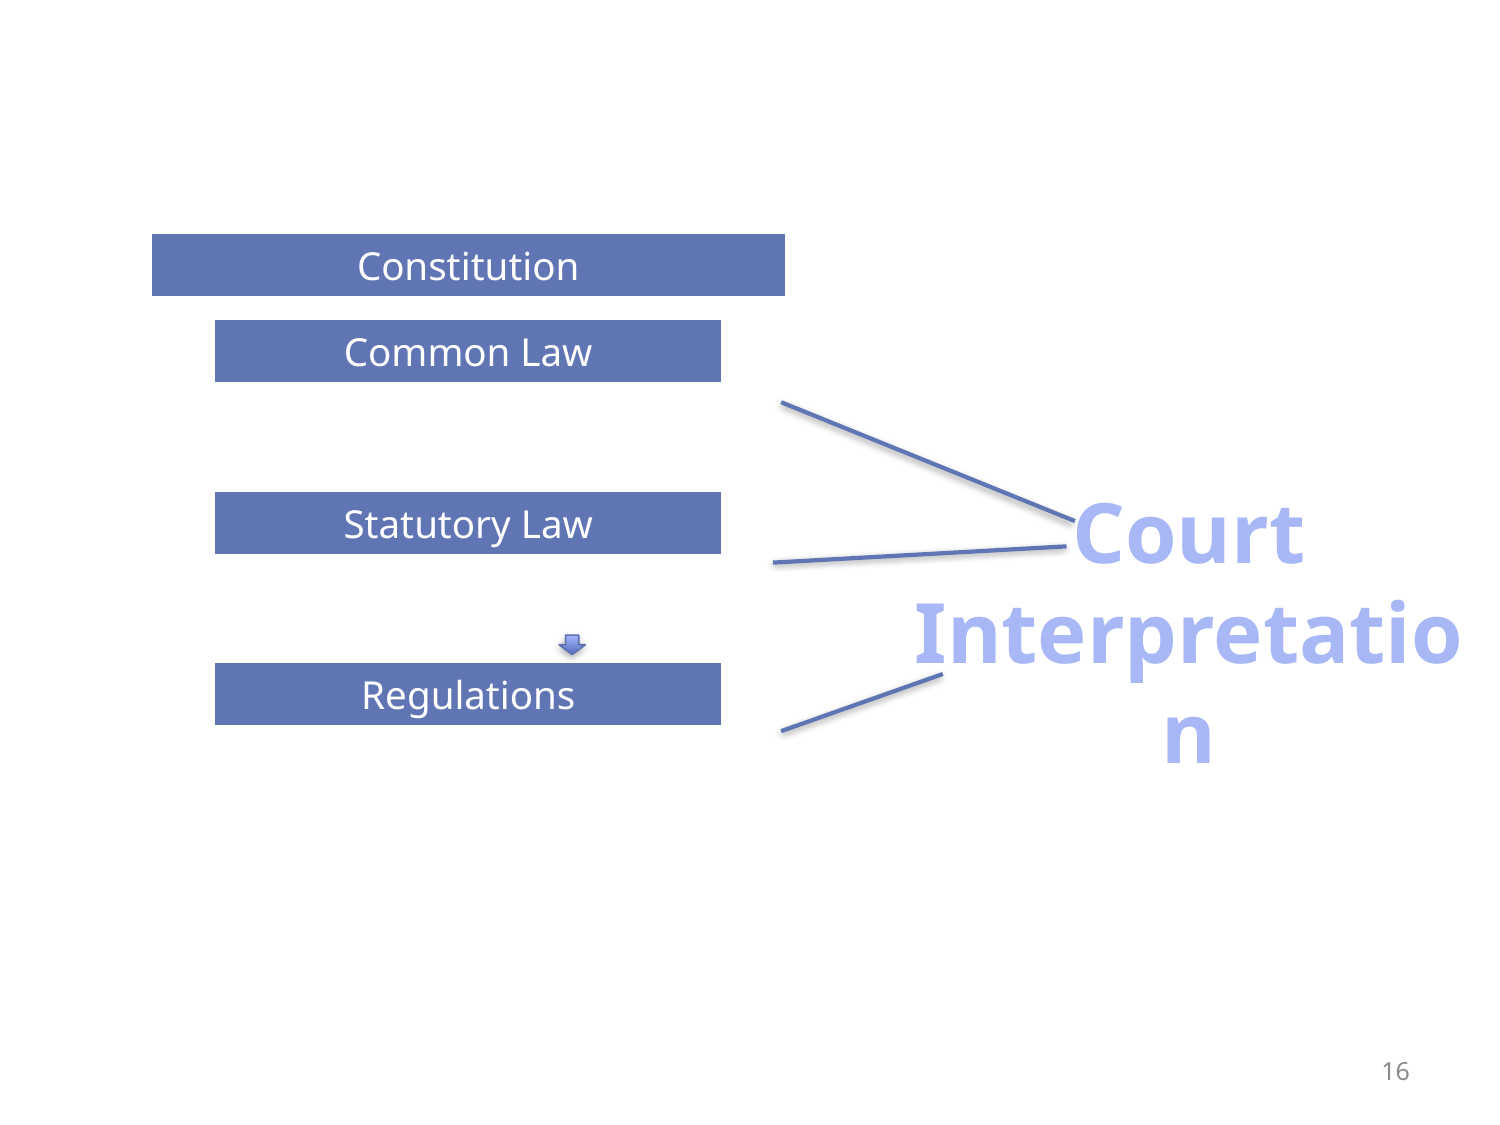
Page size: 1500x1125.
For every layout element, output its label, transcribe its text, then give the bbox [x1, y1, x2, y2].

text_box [69, 232, 868, 900]
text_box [780, 673, 944, 732]
text_box Court Interpretation [896, 472, 1482, 788]
slide_number 16 [1074, 1042, 1425, 1103]
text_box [772, 546, 1067, 563]
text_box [780, 401, 1076, 522]
